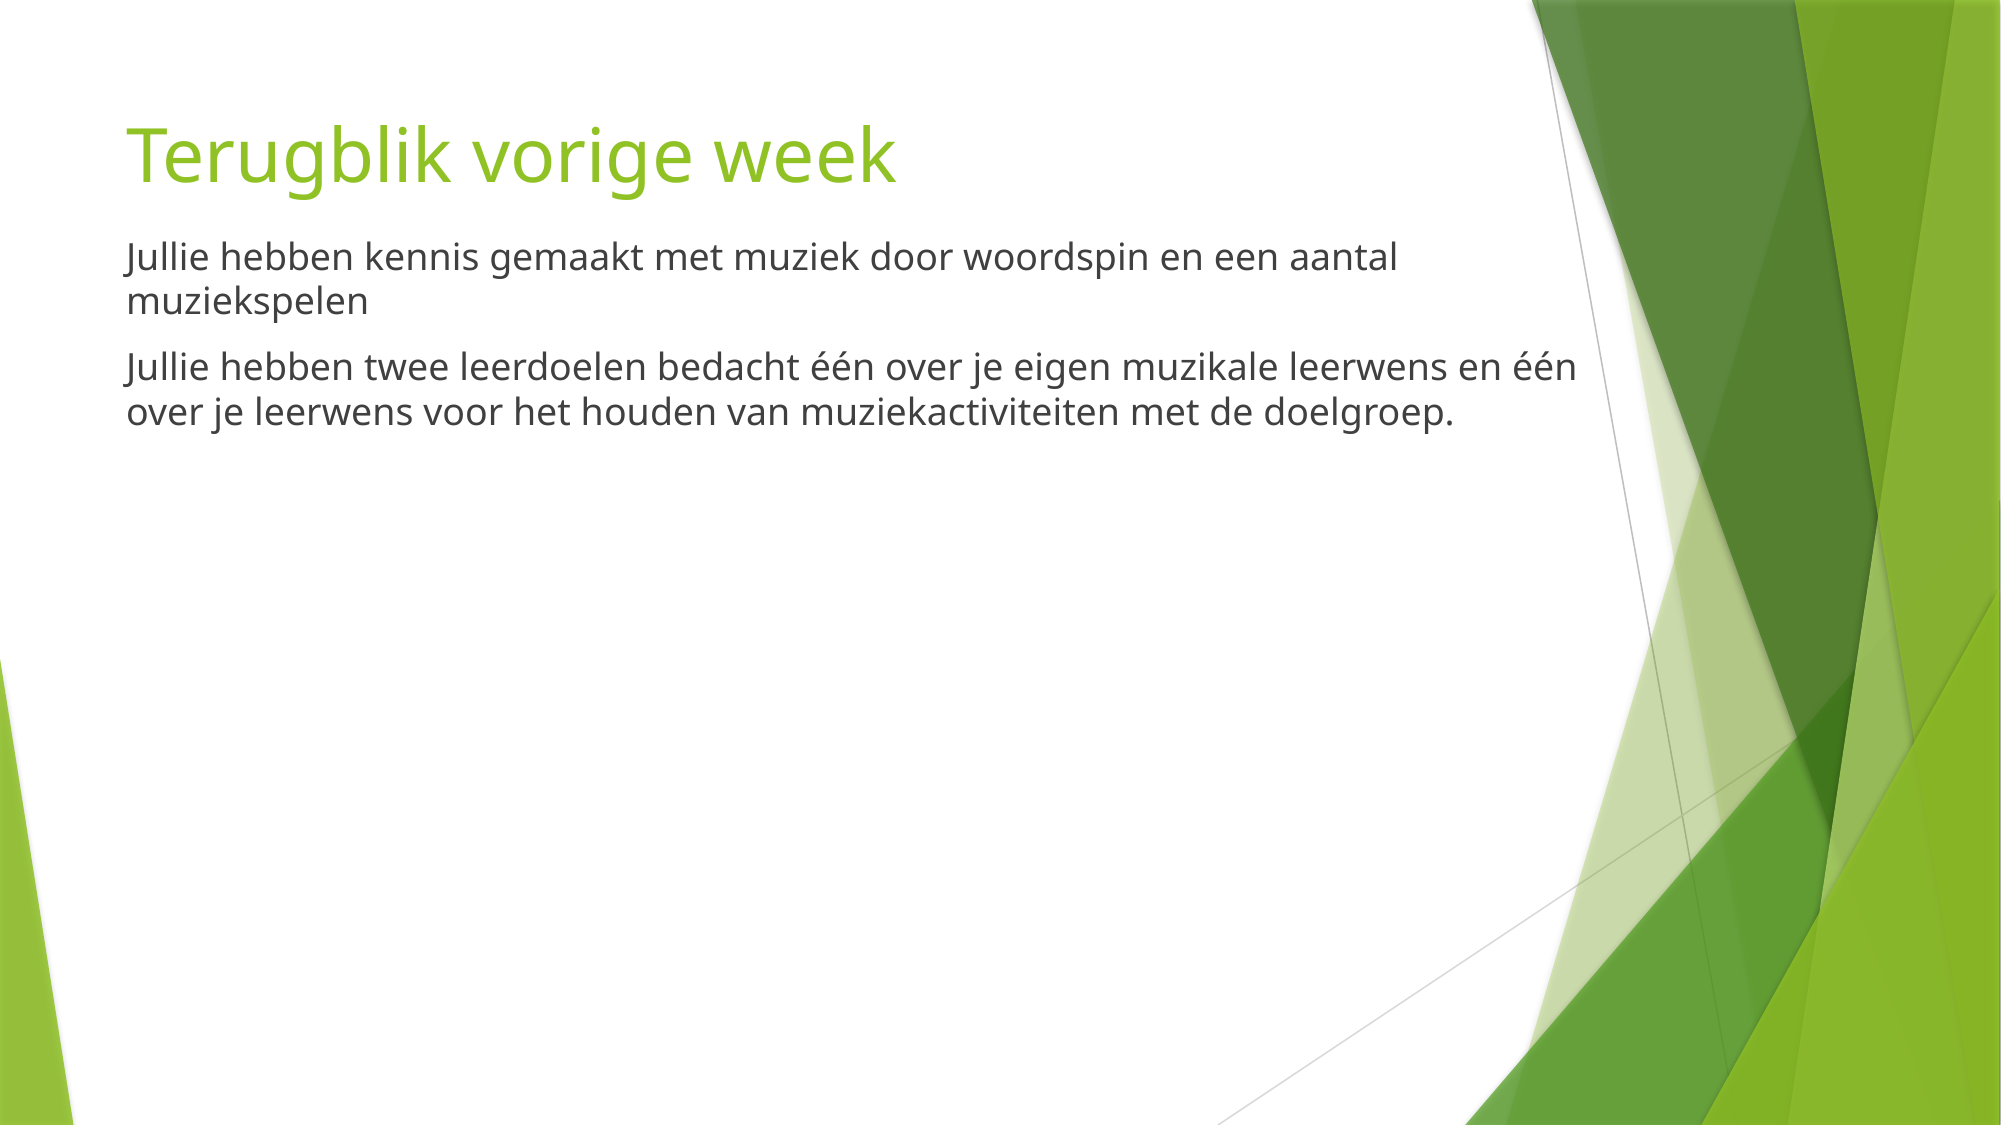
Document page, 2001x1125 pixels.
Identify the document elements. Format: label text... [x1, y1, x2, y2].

list Jullie hebben kennis gemaakt met muziek door woordspin en een aantal muziekspelen Jullie hebben twee leerdoelen bedacht één over je eigen muzikale leerwens en één over je leerwens voor het houden van muziekactiviteiten met de doelgroep. [111, 224, 1631, 862]
title Terugblik vorige week [111, 99, 1522, 224]
